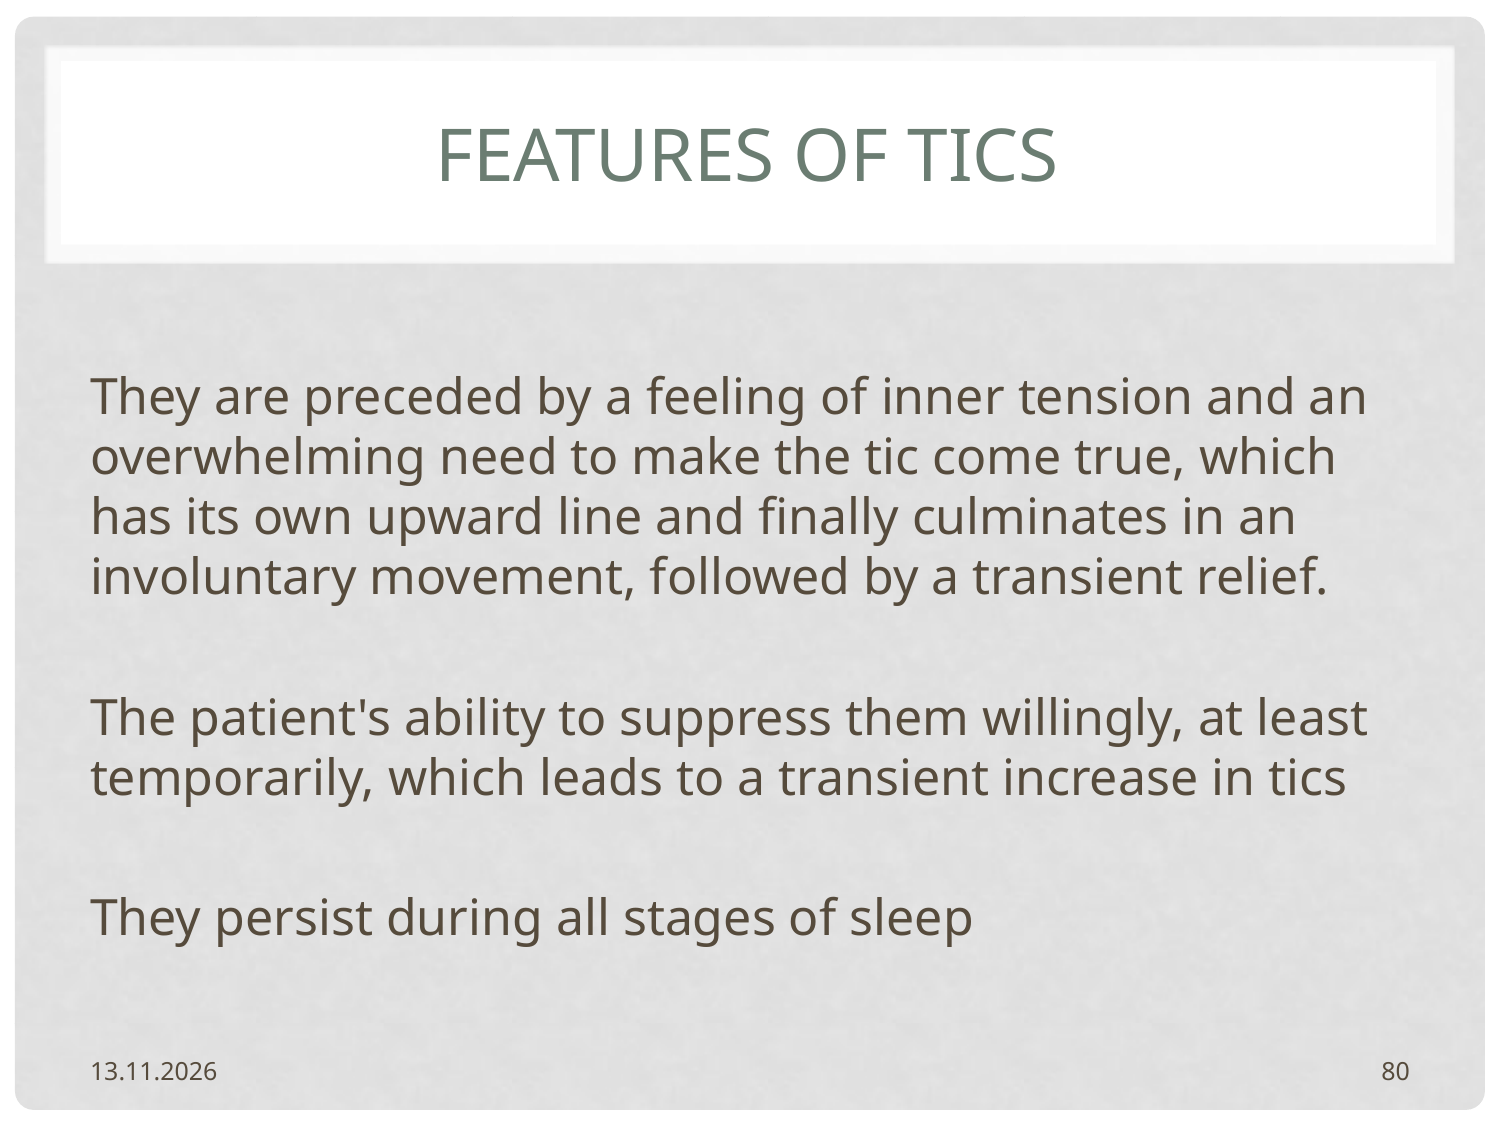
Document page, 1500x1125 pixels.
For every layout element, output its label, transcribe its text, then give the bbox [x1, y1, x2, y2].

list They are preceded by a feeling of inner tension and an overwhelming need to make the tic come true, which has its own upward line and finally culminates in an involuntary movement, followed by a transient relief. The patient's ability to suppress them willingly, at least temporarily, which leads to a transient increase in tics They persist during all stages of sleep [75, 287, 1425, 1005]
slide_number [75, 1042, 425, 1103]
slide_number 80 [1074, 1042, 1425, 1103]
title Features of tics [69, 66, 1425, 238]
